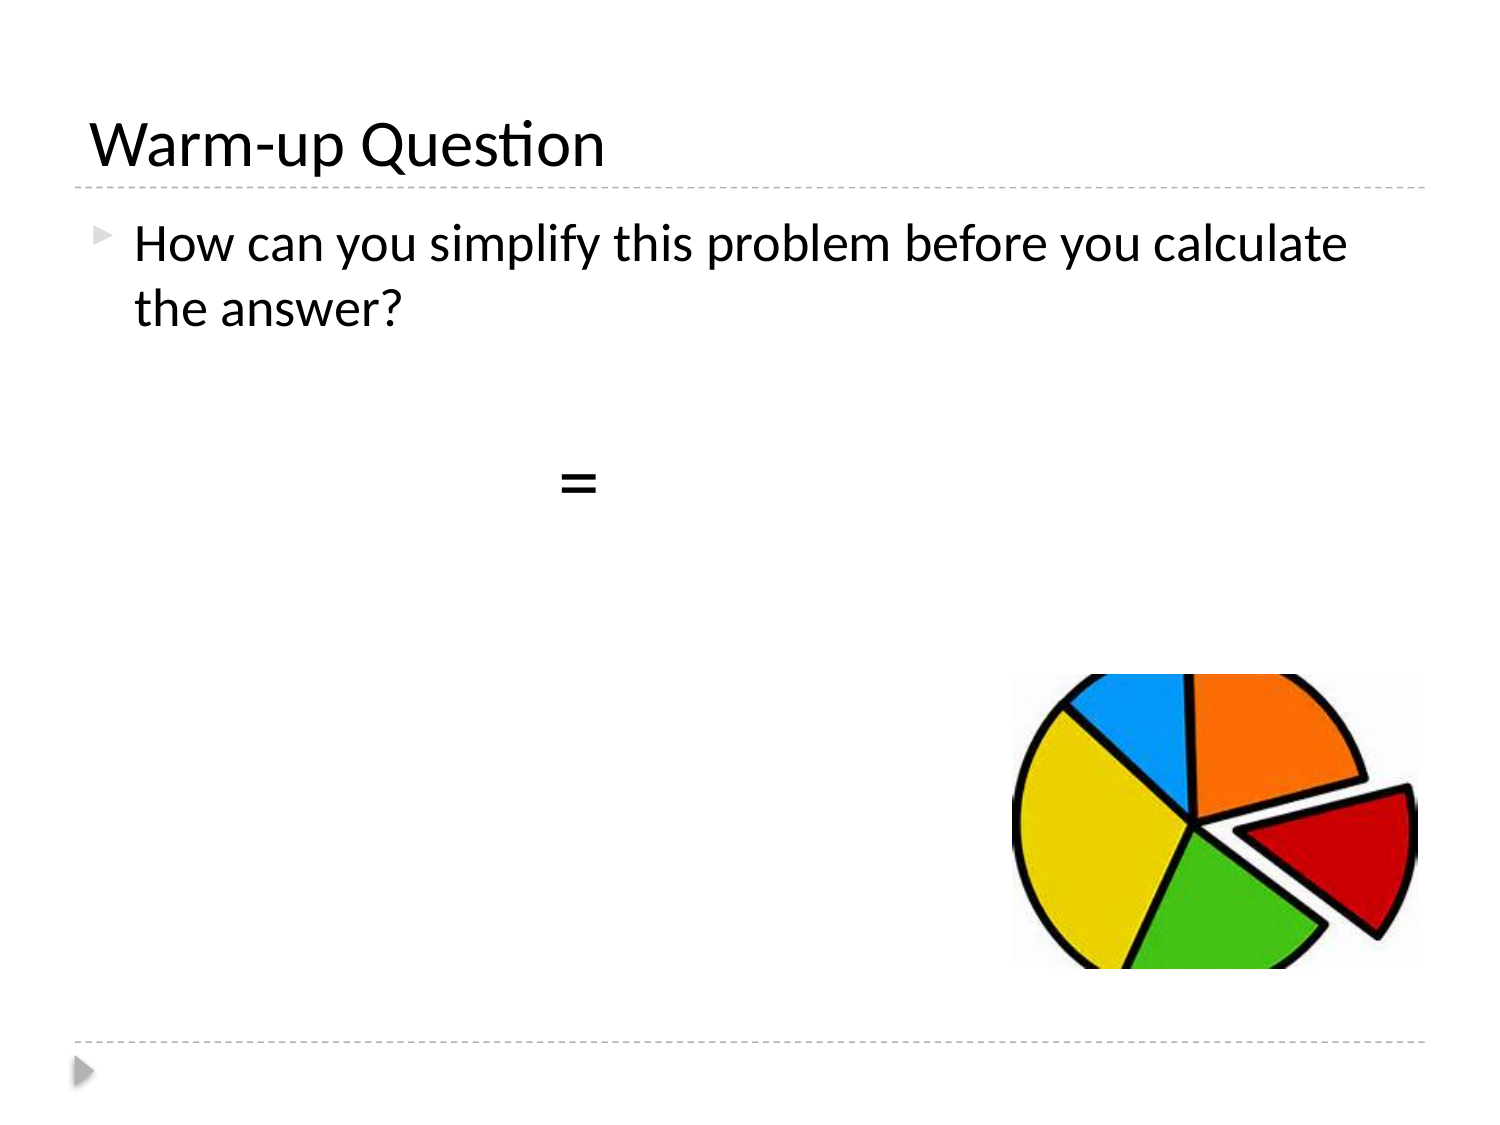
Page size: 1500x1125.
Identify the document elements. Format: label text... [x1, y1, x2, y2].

picture [1012, 674, 1418, 969]
title Warm-up Question [75, 24, 1425, 188]
